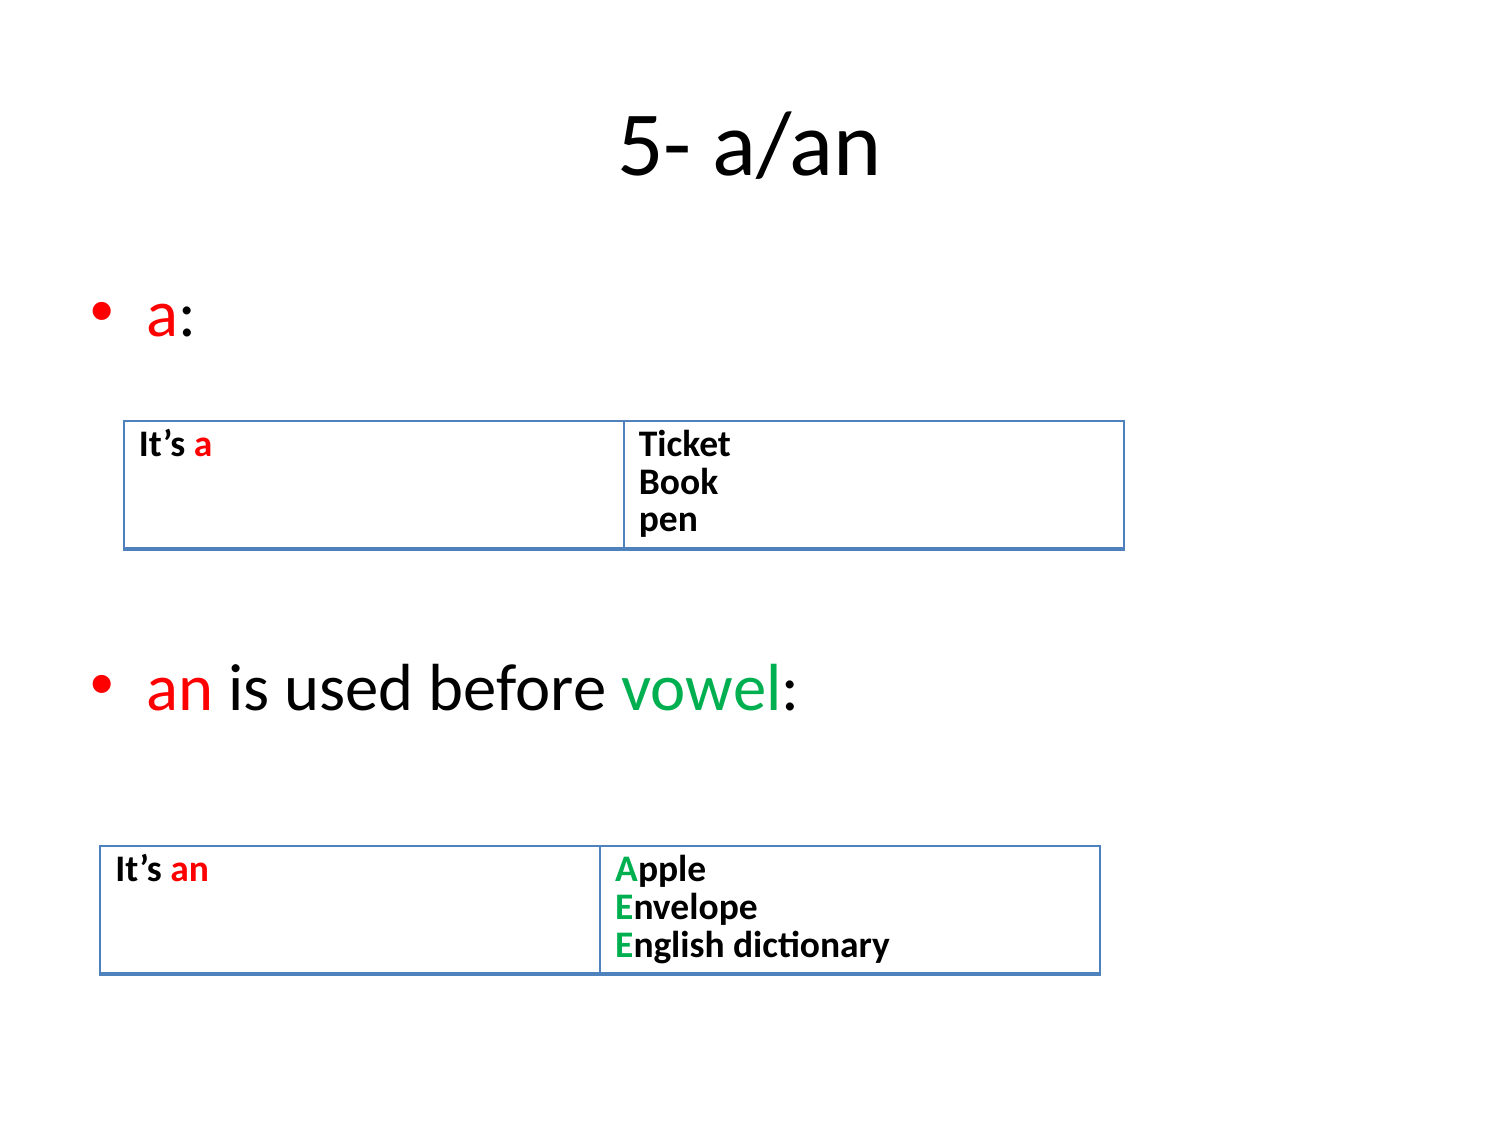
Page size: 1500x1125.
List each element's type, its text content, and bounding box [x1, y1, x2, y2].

table_header It’s a [125, 422, 623, 547]
table_header It’s an [101, 847, 599, 972]
title 5- a/an [75, 45, 1425, 233]
table_header Apple Envelope English dictionary [601, 847, 1099, 972]
list a: an is used before vowel: [75, 262, 1425, 1005]
table_header Ticket Book pen [625, 422, 1123, 547]
